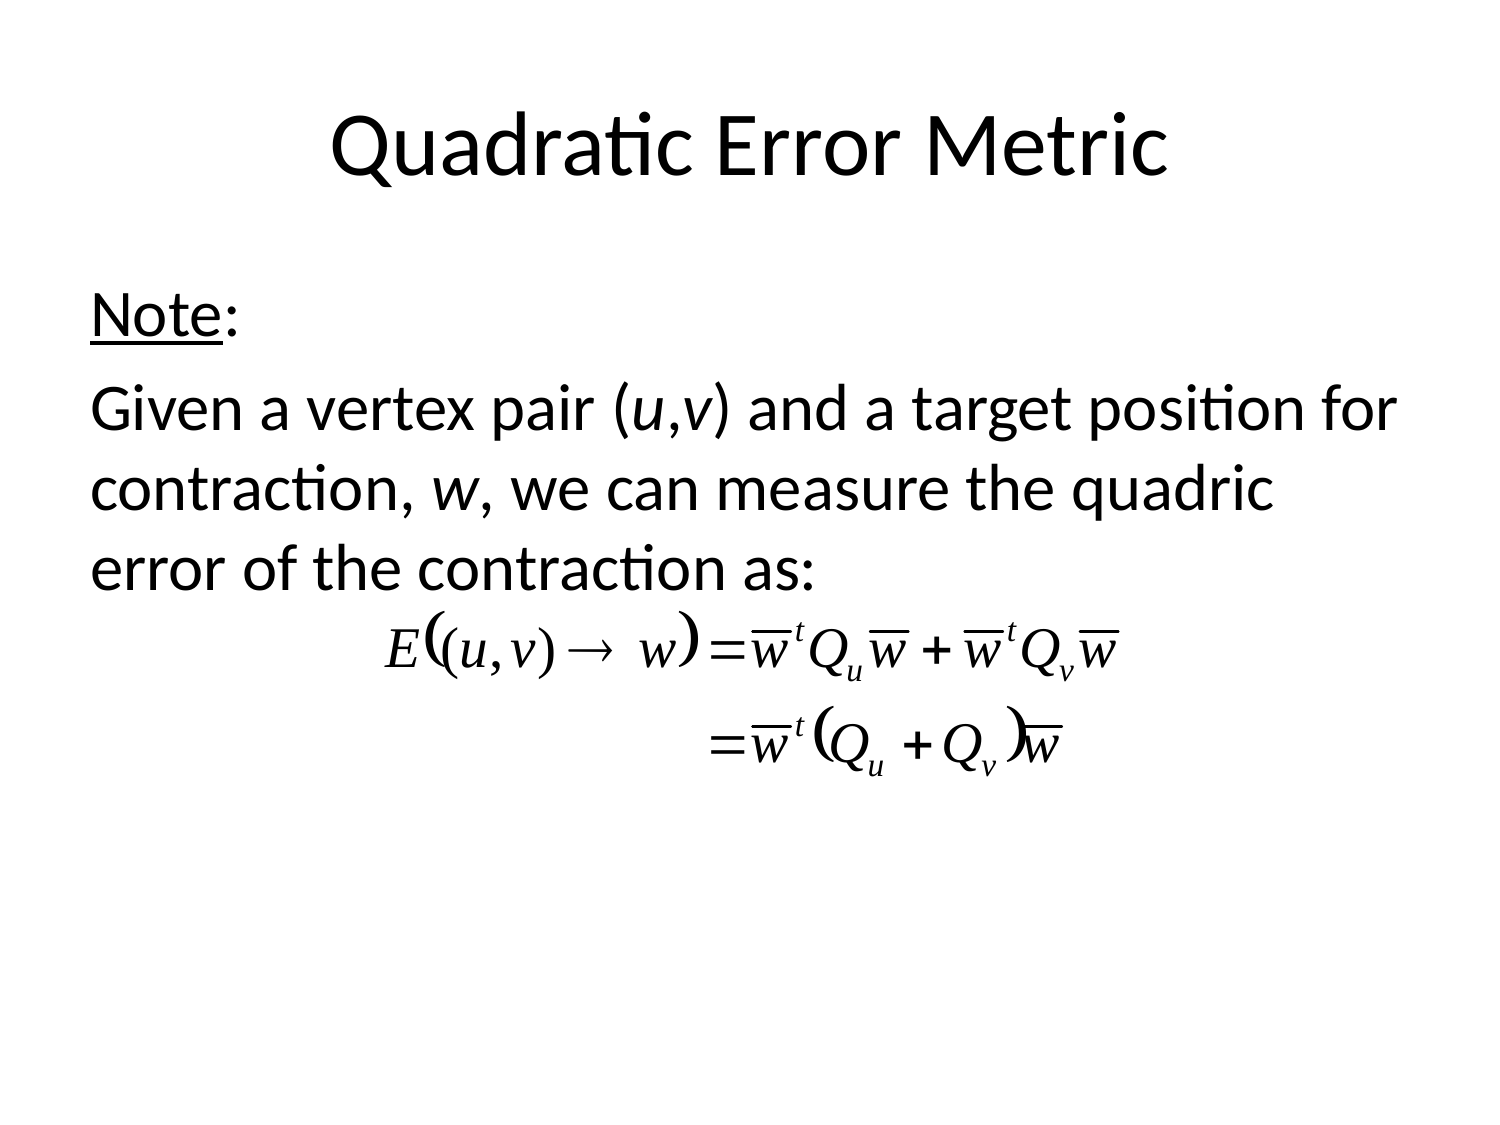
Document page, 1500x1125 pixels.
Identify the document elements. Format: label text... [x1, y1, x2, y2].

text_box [374, 604, 1130, 788]
title Quadratic Error Metric [75, 45, 1425, 233]
list Note: Given a vertex pair (u,v) and a target position for contraction, w, we can measure the quadric error of the contraction as: [75, 262, 1425, 1005]
